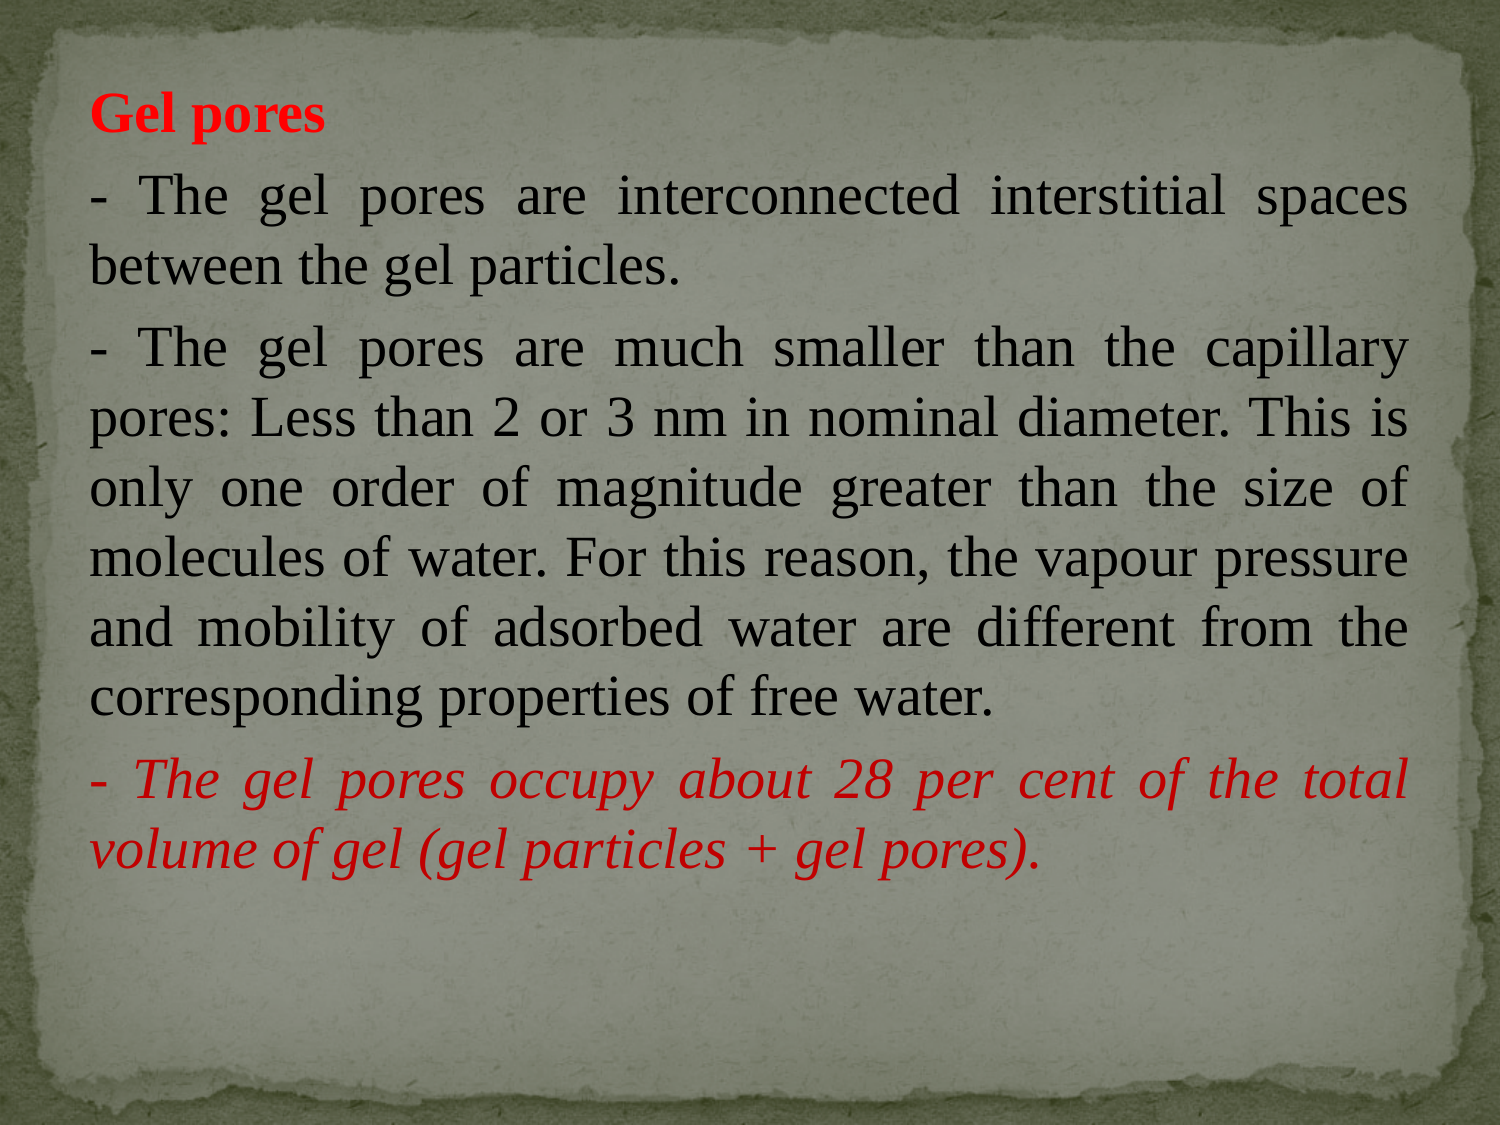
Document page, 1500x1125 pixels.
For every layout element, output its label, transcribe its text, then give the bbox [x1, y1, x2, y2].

list Gel pores - The gel pores are interconnected interstitial spaces between the gel particles. - The gel pores are much smaller than the capillary pores: Less than 2 or 3 nm in nominal diameter. This is only one order of magnitude greater than the size of molecules of water. For this reason, the vapour pressure and mobility of adsorbed water are different from the corresponding properties of free water. - The gel pores occupy about 28 per cent of the total volume of gel (gel particles + gel pores). [75, 66, 1425, 1000]
